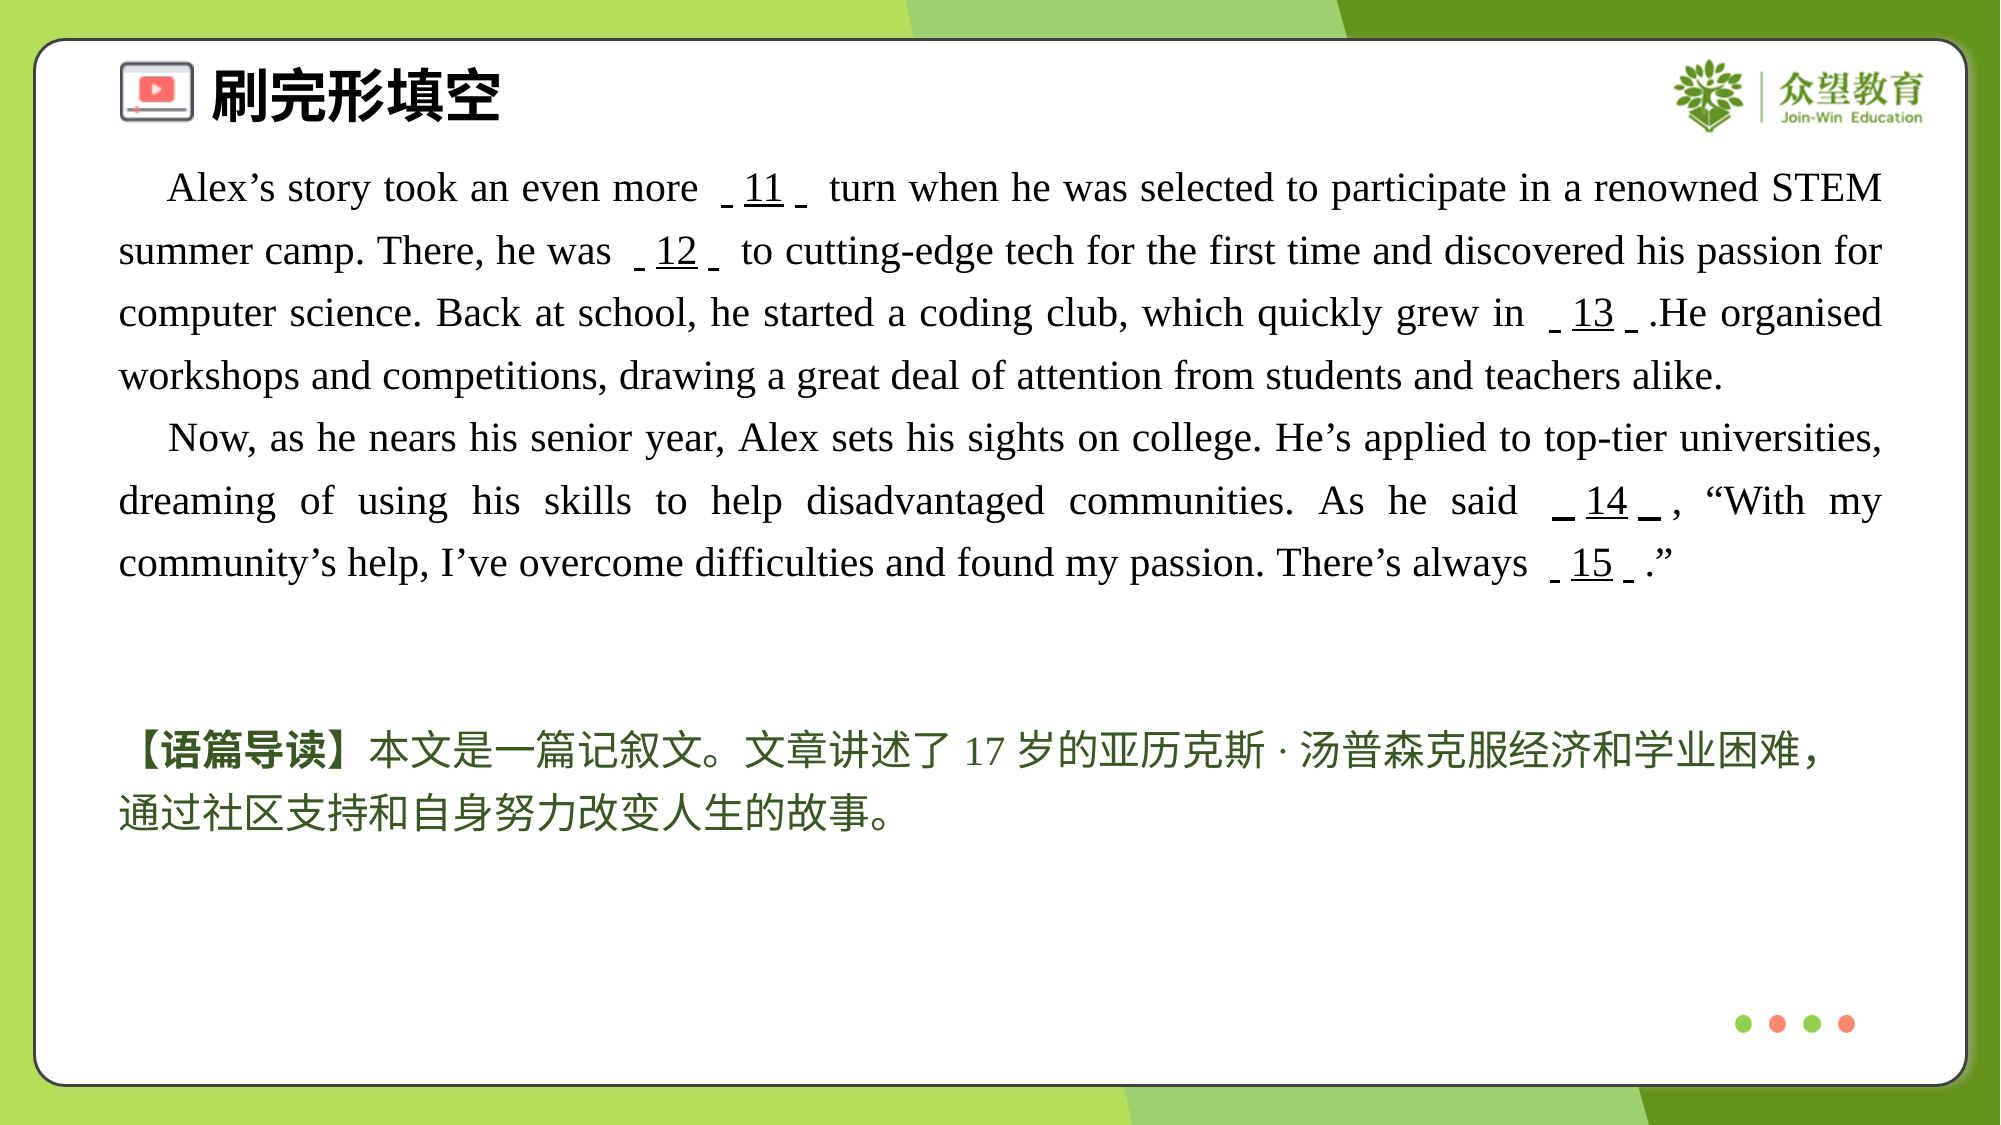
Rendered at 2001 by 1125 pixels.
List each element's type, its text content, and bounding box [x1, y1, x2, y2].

picture [0, 0, 2000, 1125]
text_box Alex’s story took an even more . .11. . turn when he was selected to participate in a renowned STEM summer camp. There, he was . .12. . to cutting-edge tech for the first time and discovered his passion for computer science. Back at school, he started a coding club, which quickly grew in . .13. ..He organised workshops and competitions, drawing a great deal of attention from students and teachers alike. Now, as he nears his senior year, Alex sets his sights on college. He’s applied to top-tier universities, dreaming of using his skills to help disadvantaged communities. As he said . .14. ., “With my community’s help, I’ve overcome difficulties and found my passion. There’s always . .15. ..” [118, 147, 1883, 705]
text_box 【语篇导读】本文是一篇记叙文。文章讲述了17岁的亚历克斯·汤普森克服经济和学业困难，通过社区支持和自身努力改变人生的故事。 [118, 711, 1883, 832]
